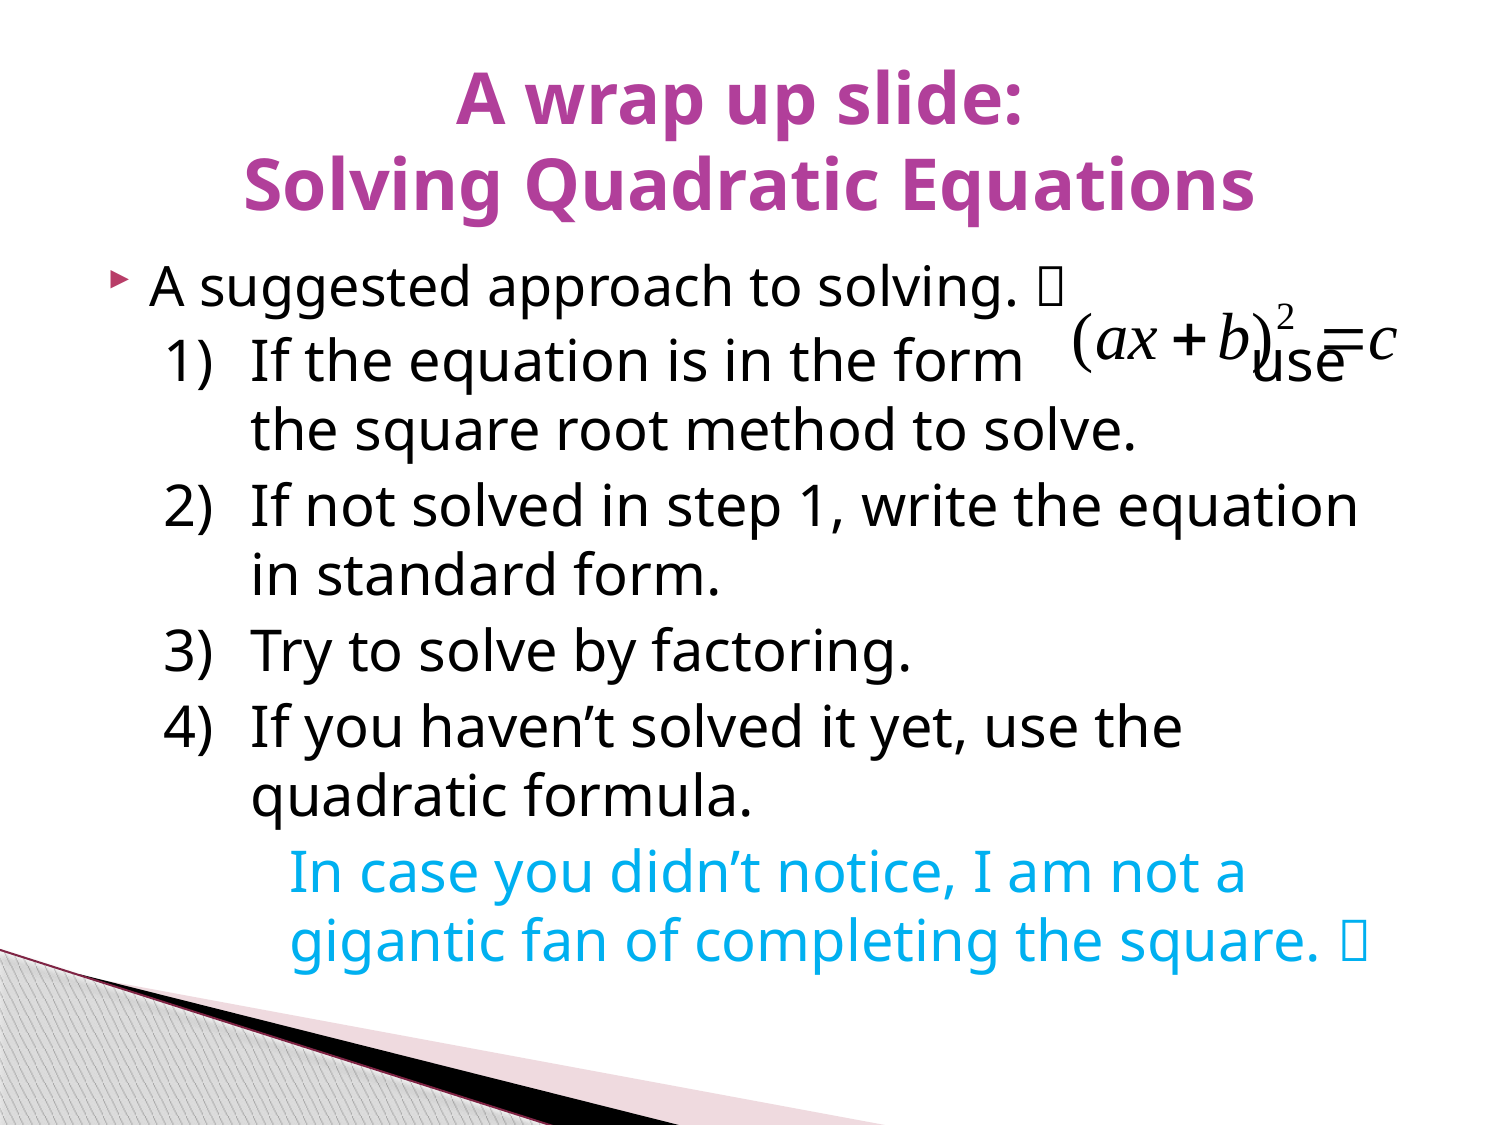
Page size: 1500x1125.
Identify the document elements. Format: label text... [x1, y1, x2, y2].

title A wrap up slide: Solving Quadratic Equations [75, 45, 1425, 233]
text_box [1062, 287, 1413, 388]
list A suggested approach to solving.  If the equation is in the form use the square root method to solve. If not solved in step 1, write the equation in standard form. Try to solve by factoring. If you haven’t solved it yet, use the quadratic formula. In case you didn’t notice, I am not a gigantic fan of completing the square.  [75, 243, 1425, 986]
